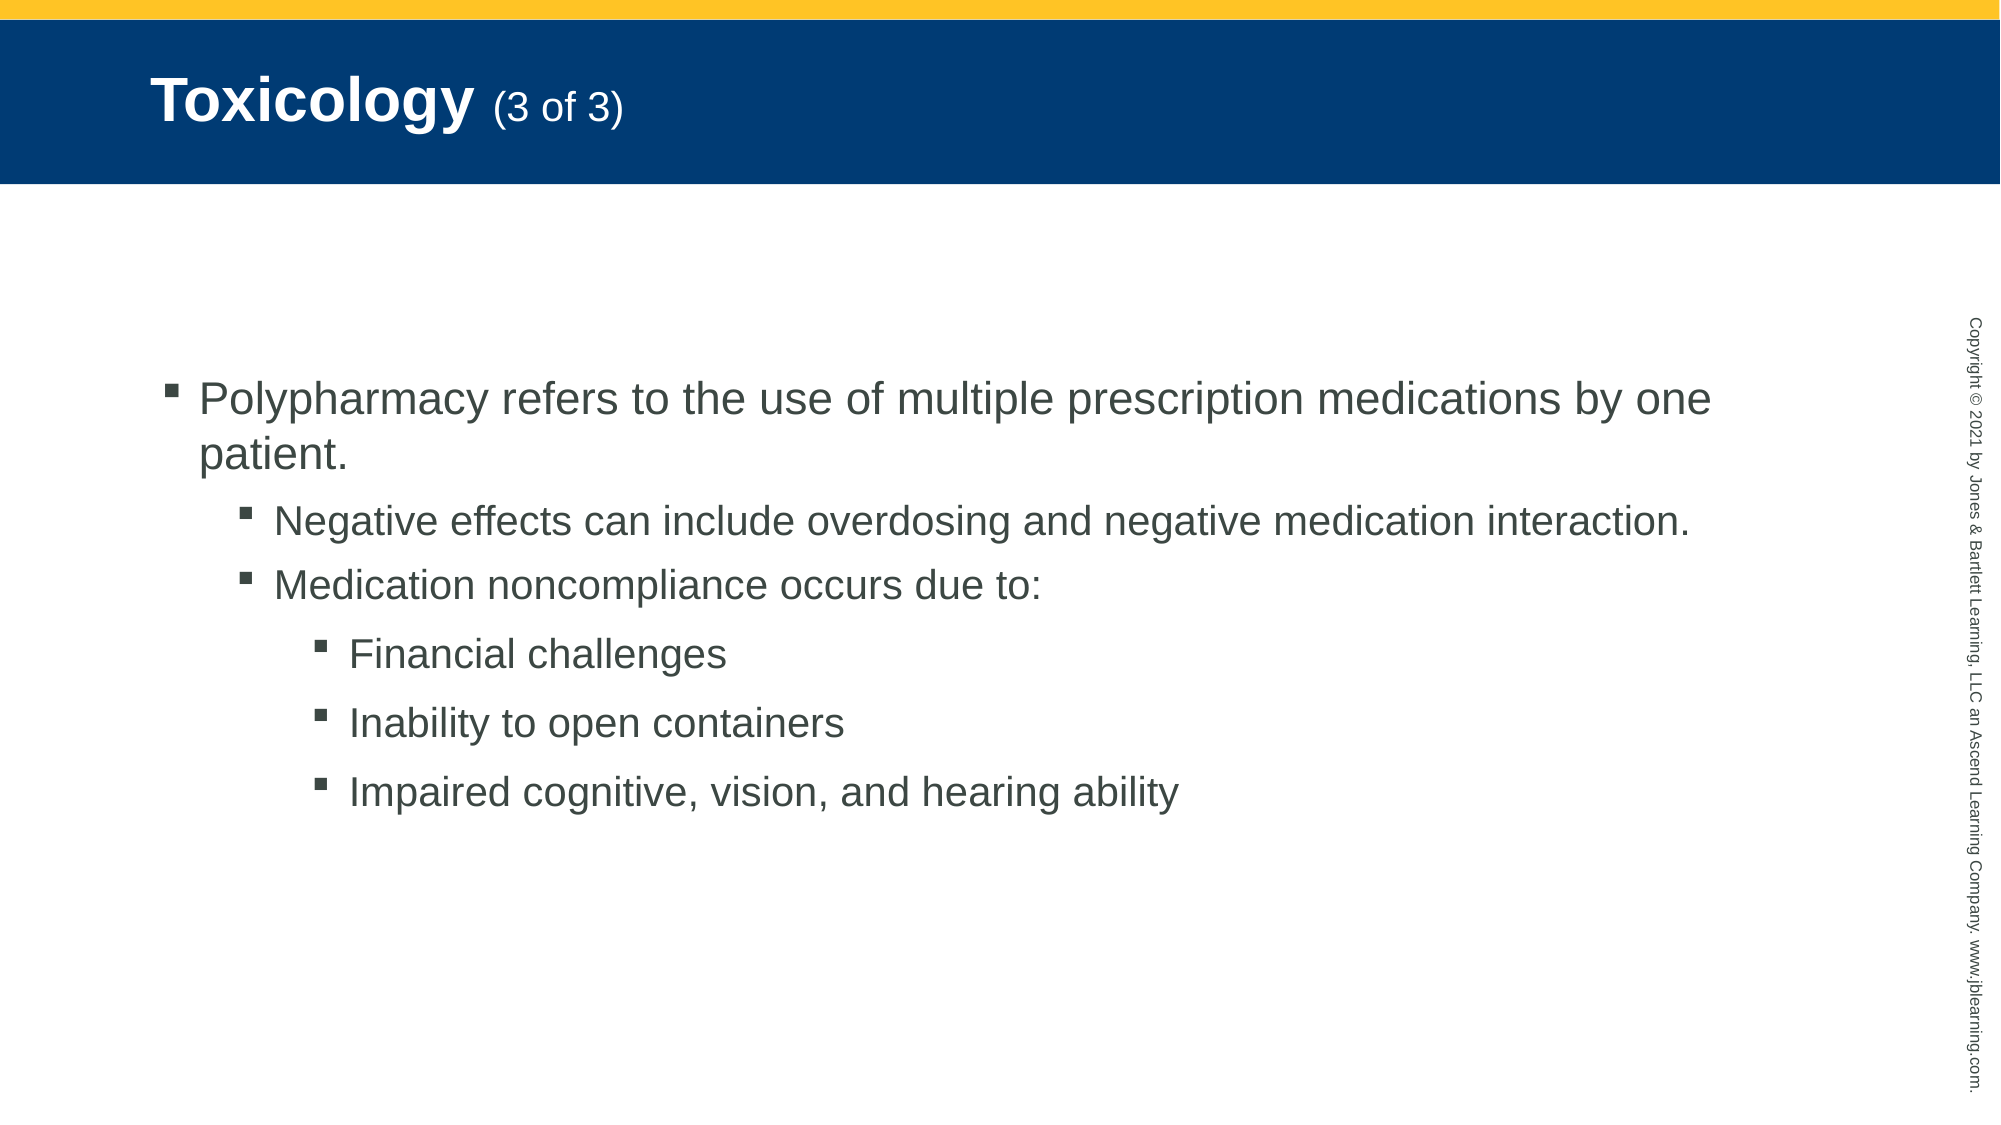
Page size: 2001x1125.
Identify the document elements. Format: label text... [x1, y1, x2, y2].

title Toxicology (3 of 3) [0, 19, 2000, 185]
list Polypharmacy refers to the use of multiple prescription medications by one patient. Negative effects can include overdosing and negative medication interaction. Medication noncompliance occurs due to: Financial challenges Inability to open containers Impaired cognitive, vision, and hearing ability [146, 361, 1859, 1016]
